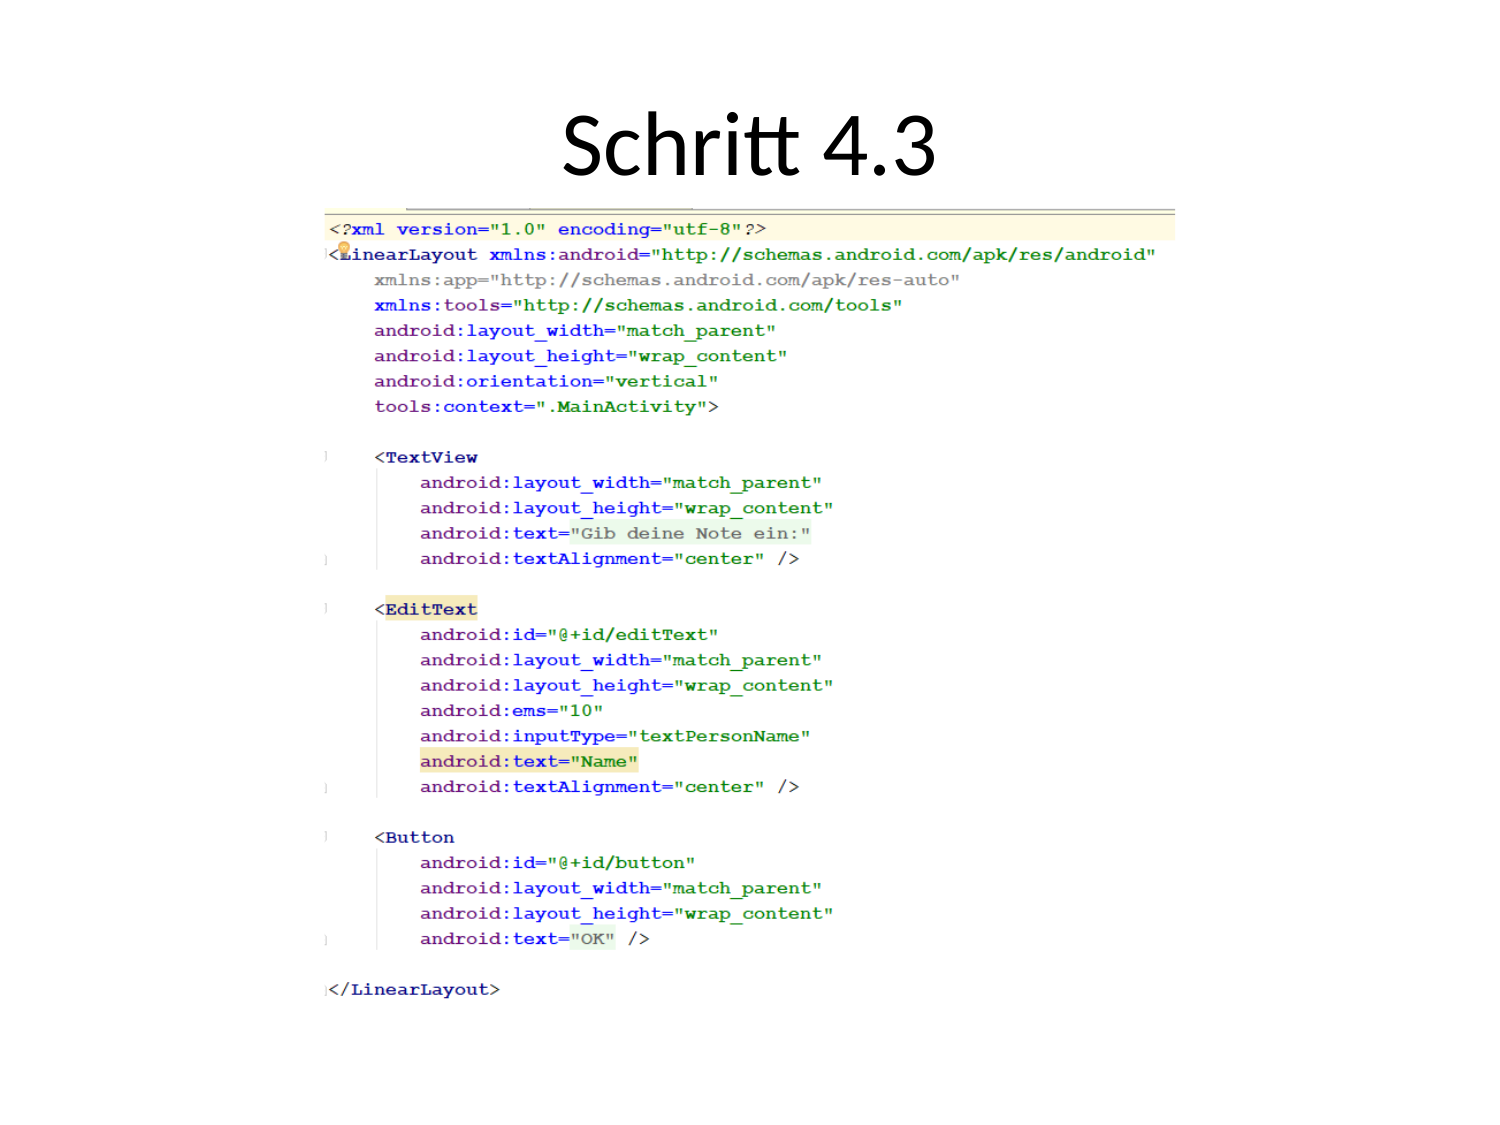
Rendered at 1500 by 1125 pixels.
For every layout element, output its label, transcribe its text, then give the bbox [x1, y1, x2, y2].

title Schritt 4.3 [75, 45, 1425, 233]
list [324, 207, 1176, 1000]
